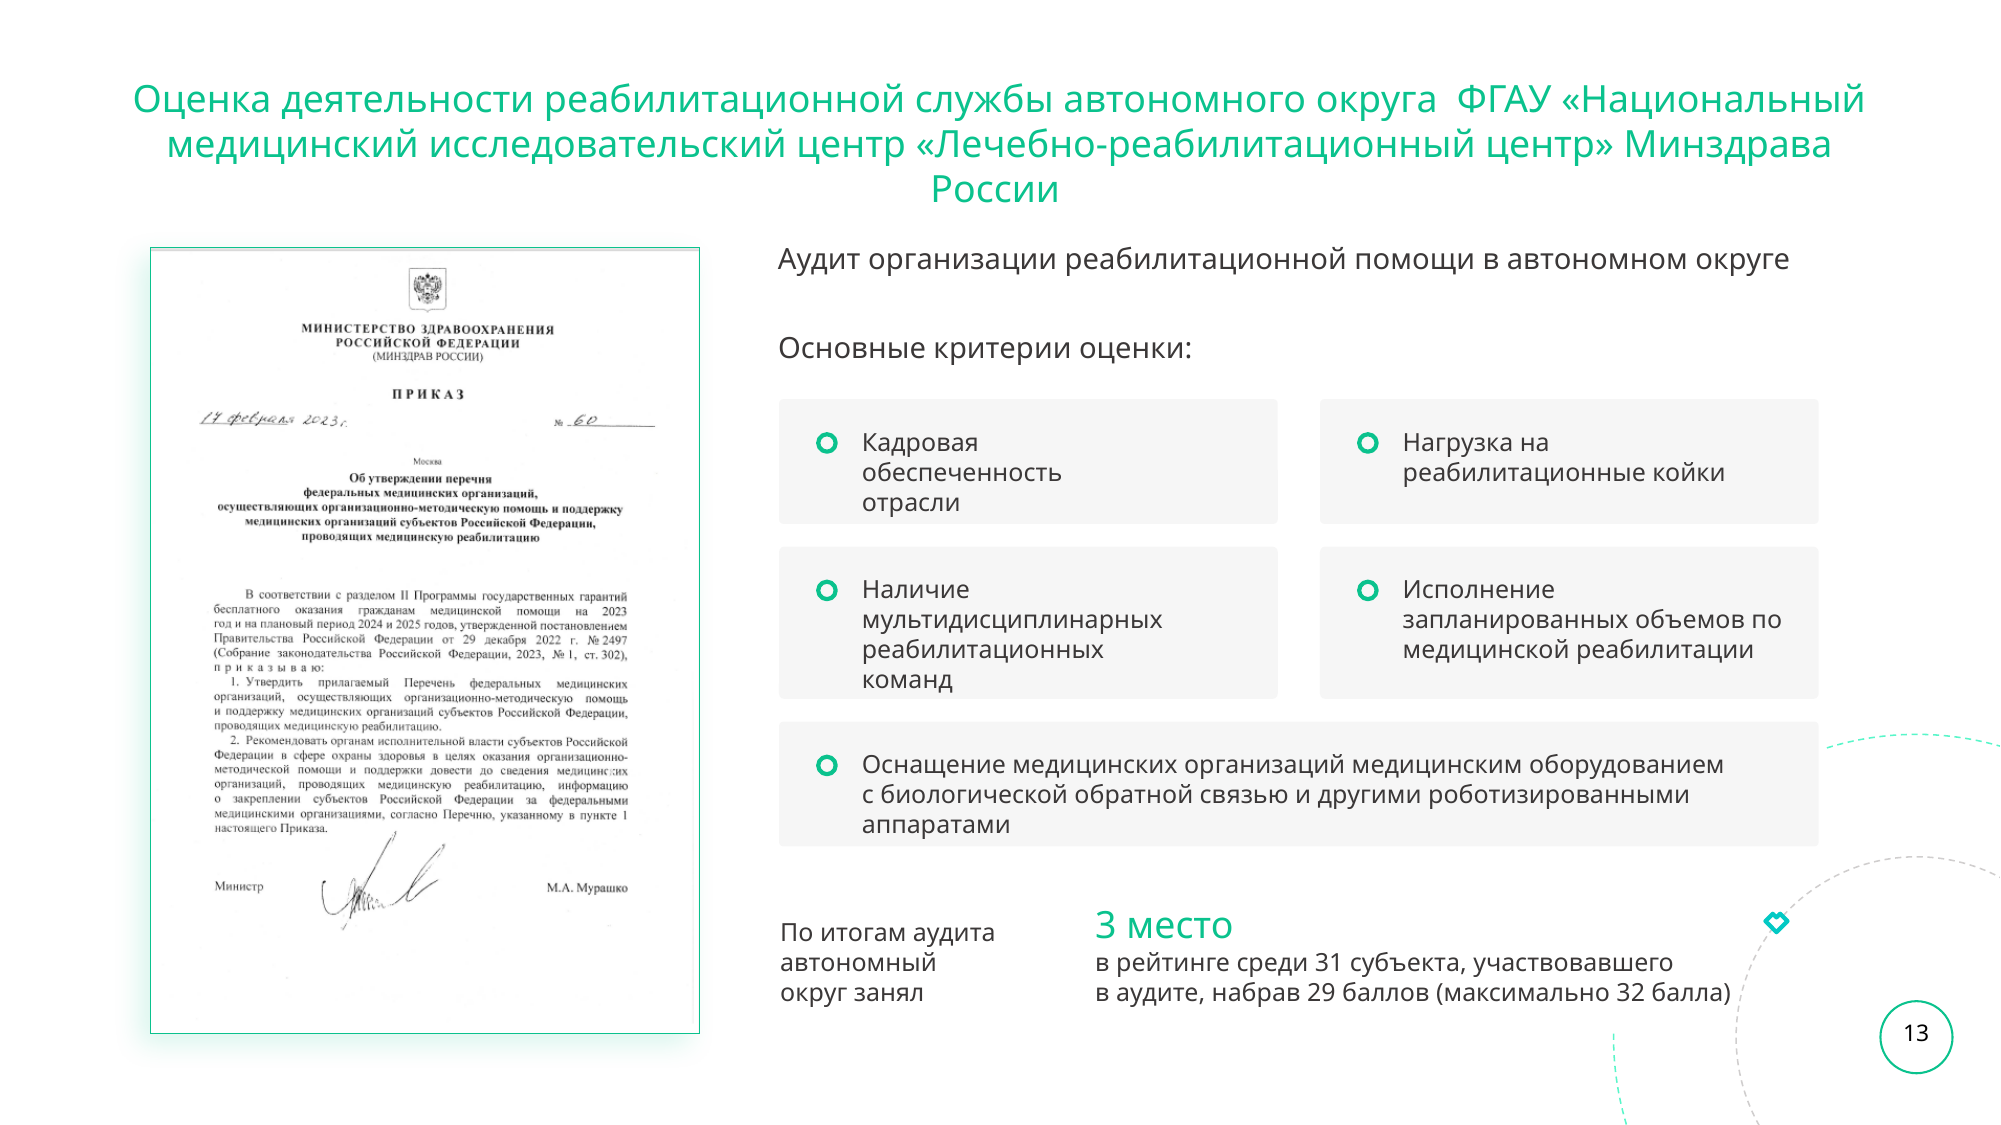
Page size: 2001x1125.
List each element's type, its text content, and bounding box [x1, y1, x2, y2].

text_box [1359, 434, 1377, 452]
text_box [818, 581, 836, 600]
text_box [1359, 581, 1377, 600]
text_box Кадровая обеспеченность отрасли [847, 418, 1176, 524]
text_box [818, 756, 836, 775]
text_box [778, 720, 1820, 848]
text_box 3 место в рейтинге среди 31 субъекта, участвовавшего в аудите, набрав 29 баллов (максимально 32 балла) [1080, 894, 1758, 1044]
text_box [1735, 864, 1916, 1037]
text_box [1612, 733, 2000, 1125]
text_box Оснащение медицинских организаций медицинским оборудованием с биологической обратной связью и другими роботизированными аппаратами [847, 741, 1801, 847]
text_box [1318, 398, 1820, 525]
text_box Оценка деятельности реабилитационной службы автономного округа ФГАУ «Национальный медицинский исследовательский центр «Лечебно-реабилитационный центр» Минздрава России [93, 68, 1907, 218]
text_box Аудит организации реабилитационной помощи в автономном округе [763, 232, 1837, 283]
text_box [778, 398, 1279, 525]
text_box Наличие мультидисциплинарных реабилитационных команд [847, 566, 1204, 701]
text_box По итогам аудита автономный округ занял [765, 908, 1015, 1014]
text_box Исполнение запланированных объемов по медицинской реабилитации [1387, 566, 1801, 672]
text_box [1318, 545, 1820, 700]
text_box [818, 434, 836, 452]
text_box Нагрузка на реабилитационные койки [1387, 418, 1746, 494]
text_box Основные критерии оценки: [763, 321, 1262, 372]
text_box [777, 545, 1279, 700]
text_box [1765, 913, 1788, 933]
picture [150, 247, 700, 1035]
